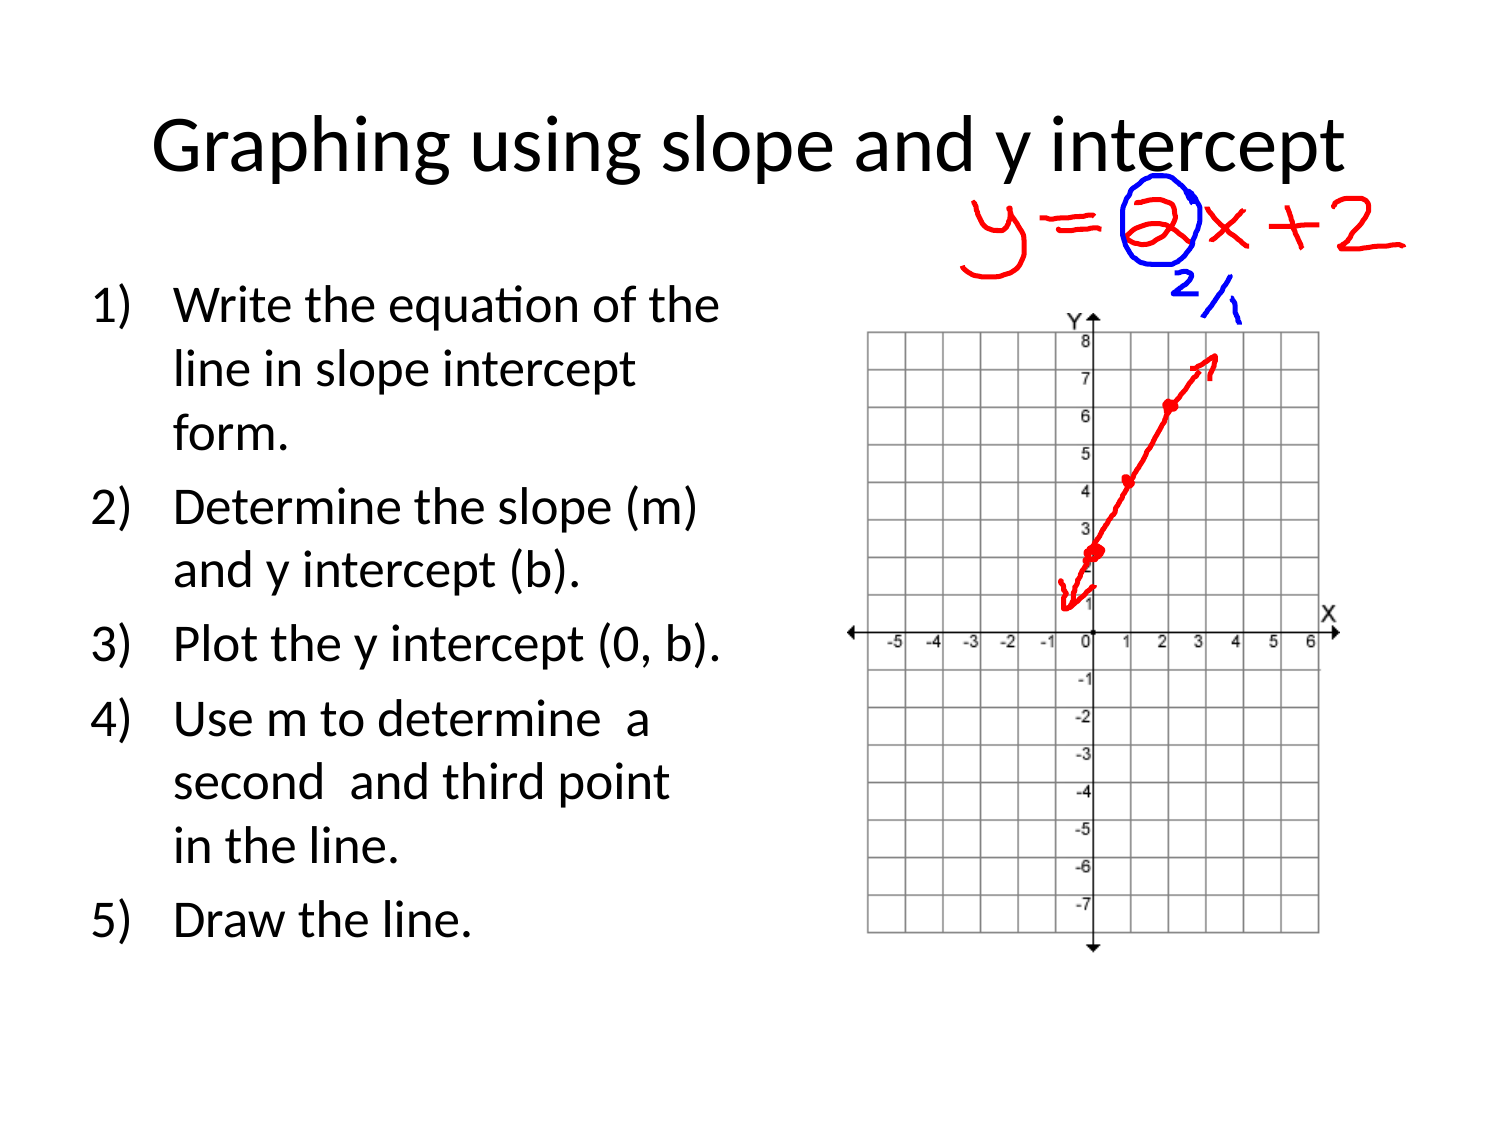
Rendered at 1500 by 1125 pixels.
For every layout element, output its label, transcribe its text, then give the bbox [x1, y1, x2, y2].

text_box [1057, 227, 1102, 232]
text_box [1039, 214, 1095, 220]
text_box [1206, 206, 1227, 228]
text_box [1230, 297, 1236, 311]
text_box [1332, 197, 1405, 250]
title Graphing using slope and y intercept [75, 45, 1425, 233]
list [847, 313, 1340, 955]
text_box [1206, 275, 1231, 311]
text_box [1286, 205, 1304, 250]
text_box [1060, 355, 1216, 610]
text_box [1210, 209, 1245, 242]
text_box [961, 201, 1025, 278]
text_box [1121, 174, 1201, 266]
text_box [1226, 227, 1250, 247]
list Write the equation of the line in slope intercept form. Determine the slope (m) and y intercept (b). Plot the y intercept (0, b). Use m to determine a second and third point in the line. Draw the line. [75, 262, 738, 1005]
text_box [1172, 270, 1199, 295]
